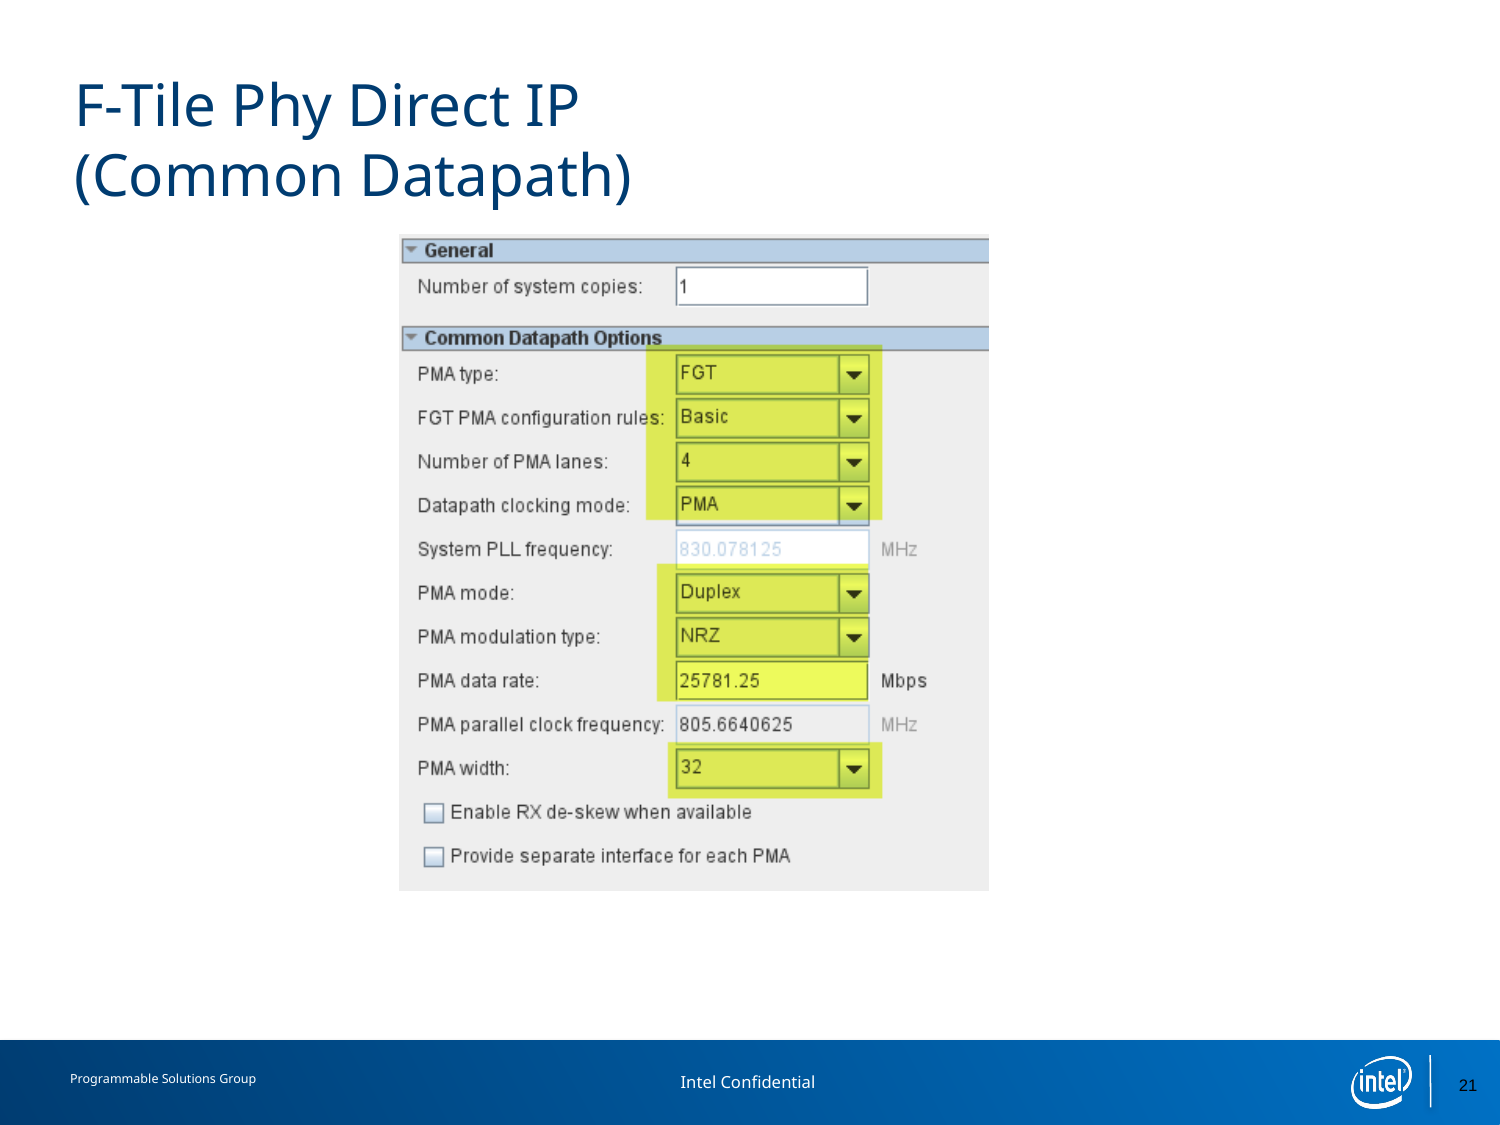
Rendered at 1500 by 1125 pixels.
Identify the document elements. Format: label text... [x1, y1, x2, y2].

picture [399, 234, 990, 891]
slide_number 21 [1127, 1055, 1478, 1116]
title F-Tile Phy Direct IP (Common Datapath) [74, 67, 813, 258]
text_box [829, 636, 1425, 1013]
